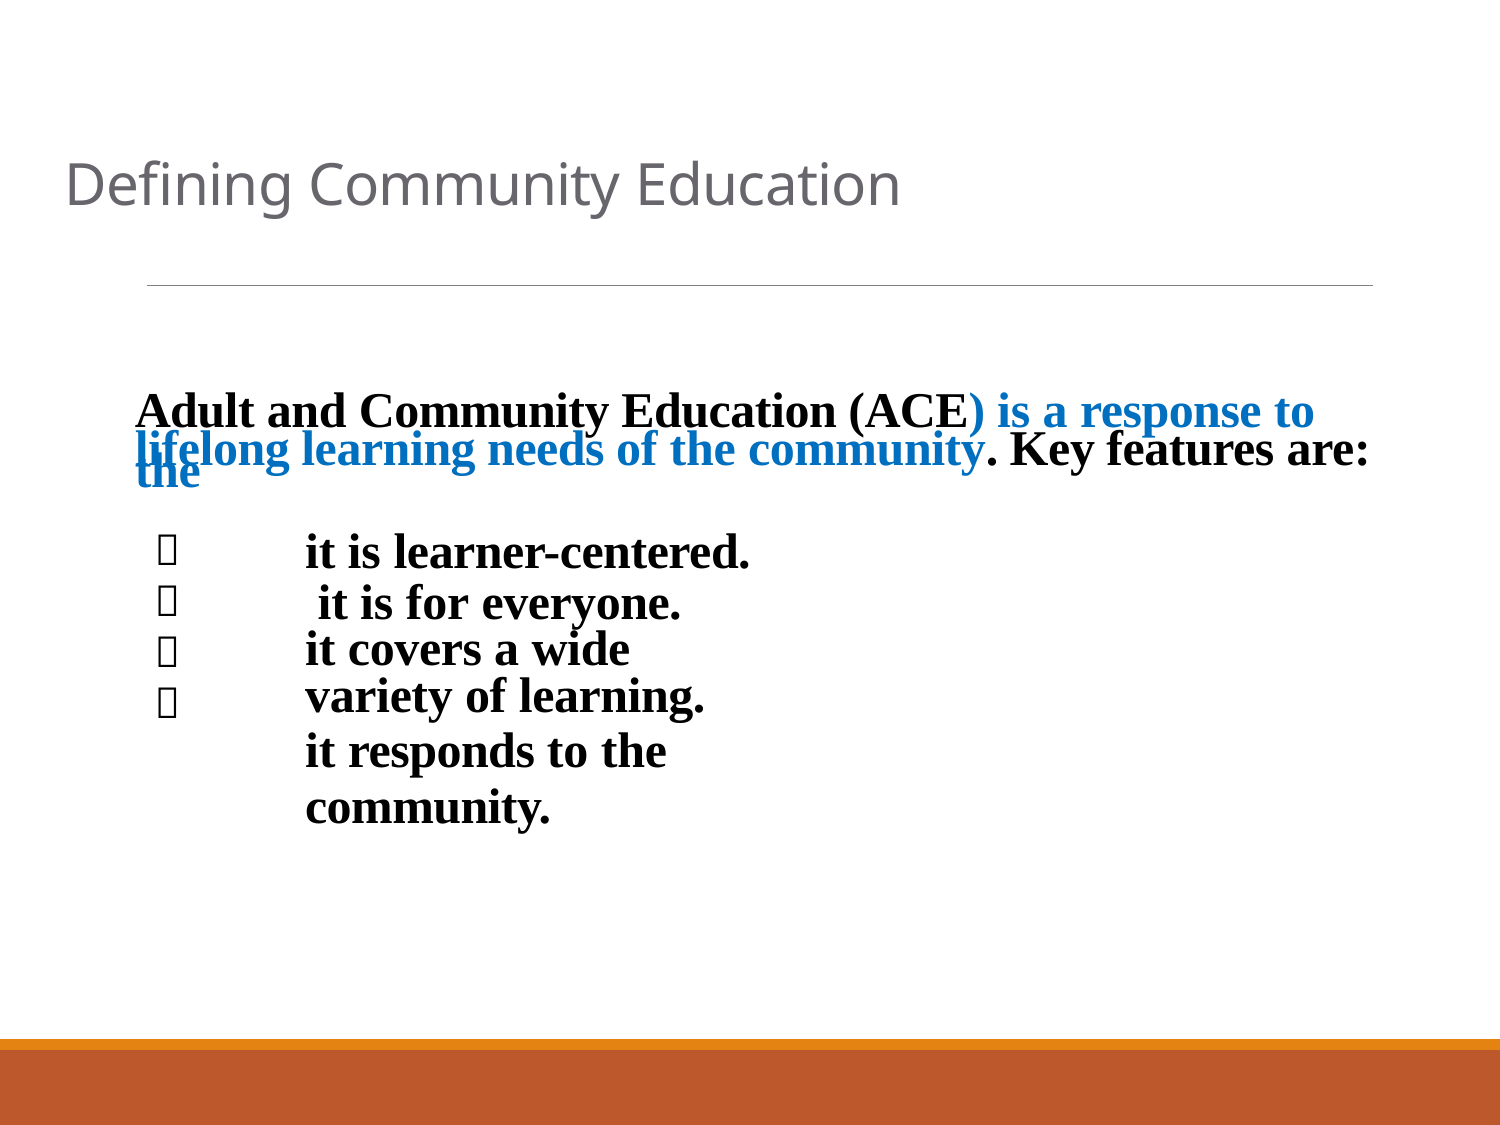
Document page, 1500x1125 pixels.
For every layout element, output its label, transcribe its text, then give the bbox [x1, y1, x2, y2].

text_box     [152, 520, 195, 728]
text_box Adult and Community Education (ACE) is a response to the [132, 375, 1394, 498]
text_box it is learner-centered. it is for everyone. it covers a wide variety of learning. it responds to the community. [303, 515, 1041, 834]
title Defining Community Education [62, 26, 958, 217]
text_box lifelong learning needs of the community. Key features are: [132, 413, 1373, 476]
